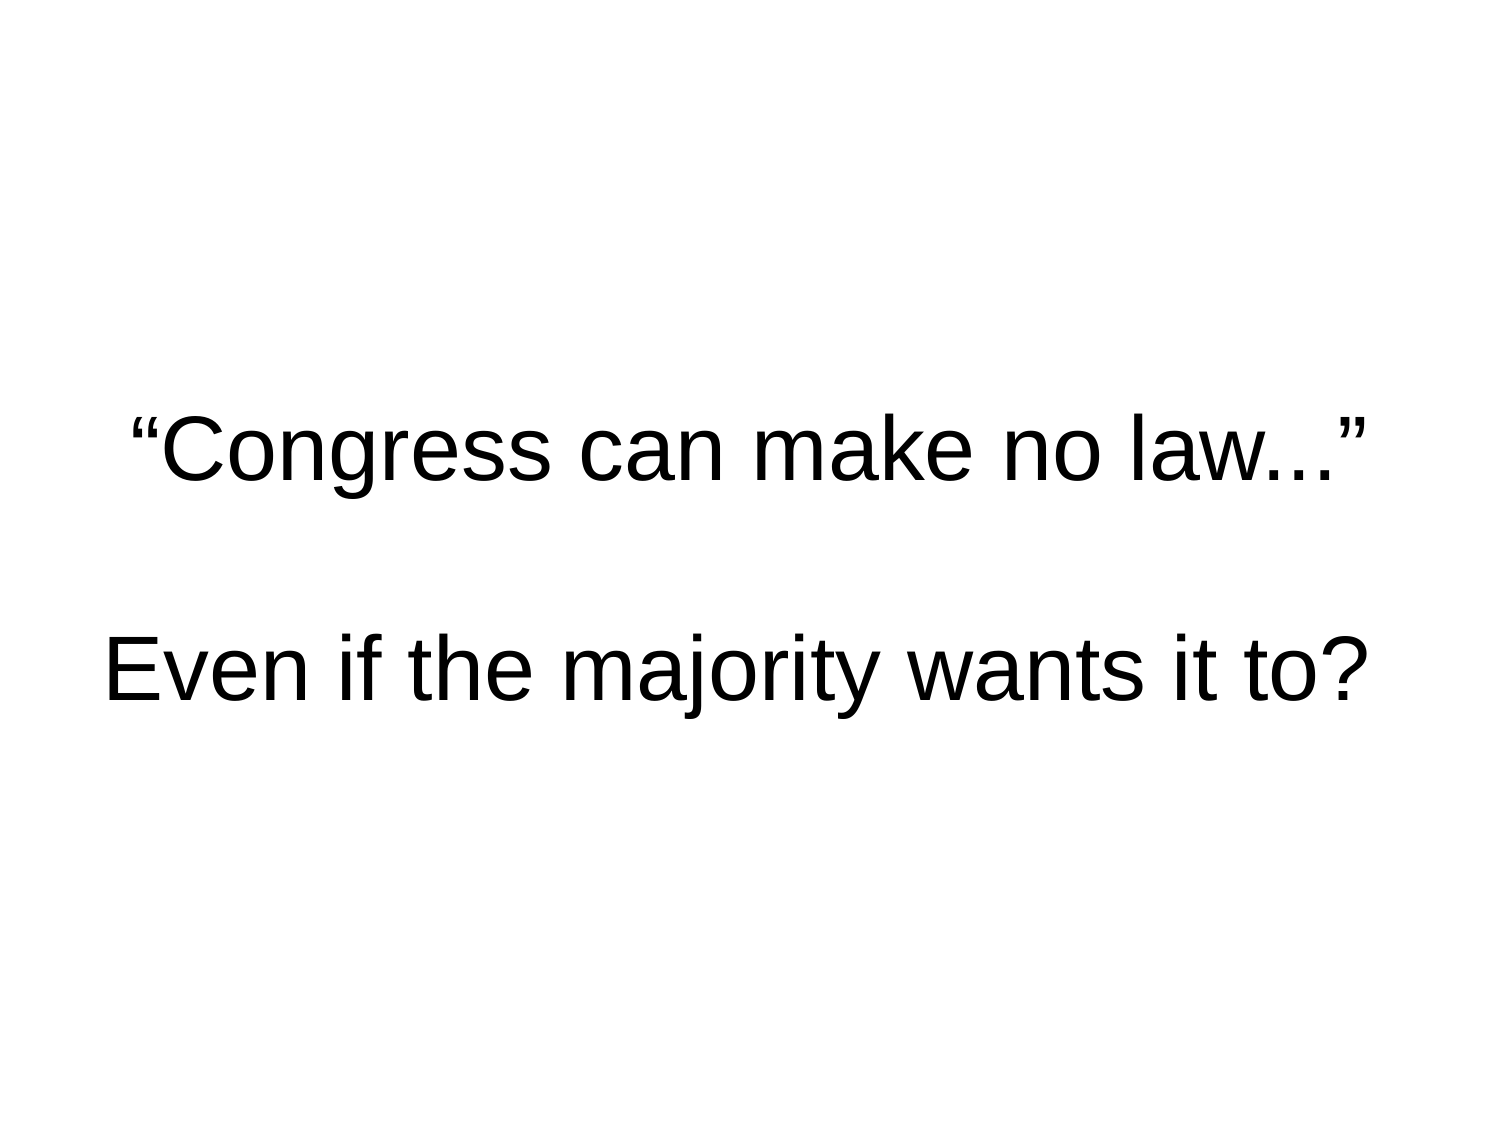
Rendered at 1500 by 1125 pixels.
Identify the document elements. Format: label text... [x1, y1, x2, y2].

title “Congress can make no law...” Even if the majority wants it to? [74, 44, 1426, 1063]
